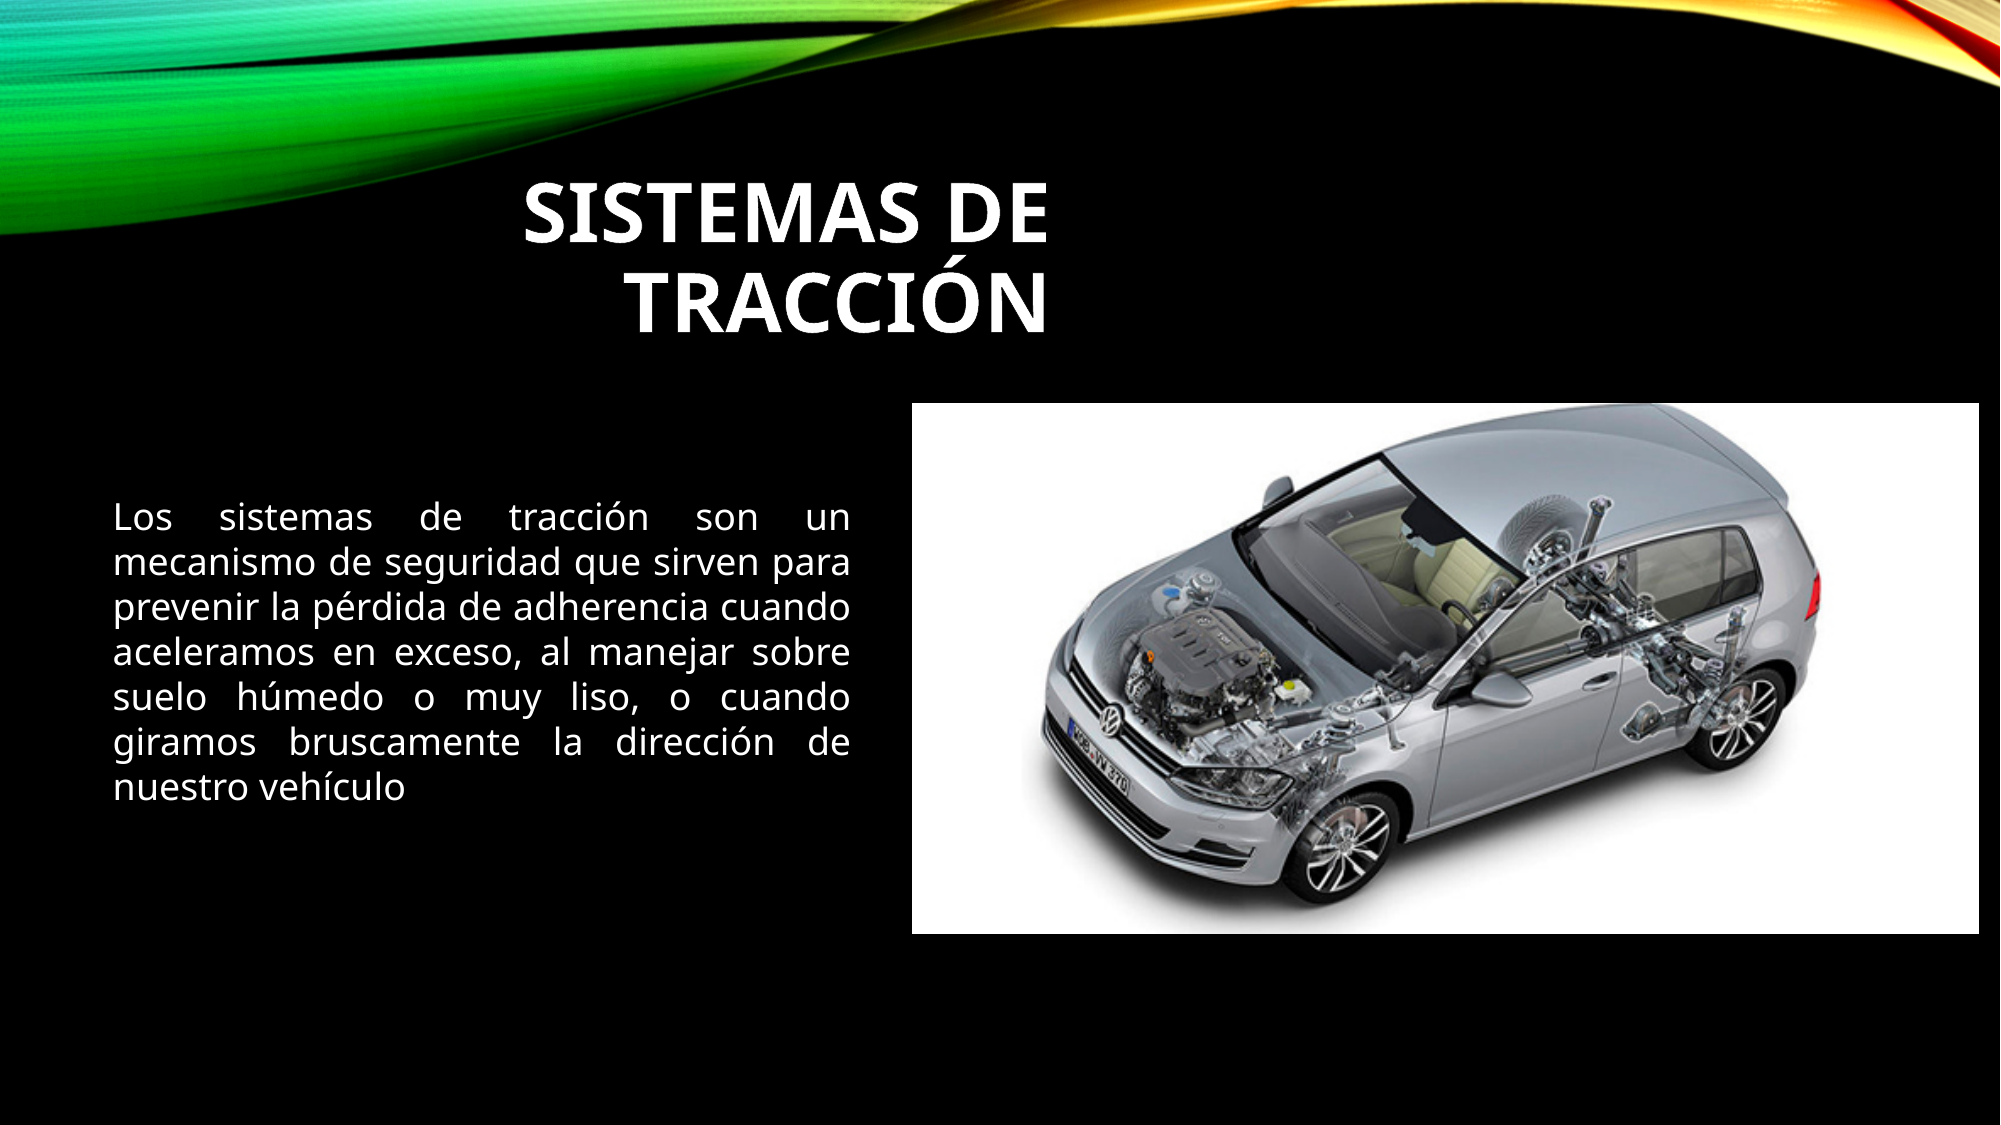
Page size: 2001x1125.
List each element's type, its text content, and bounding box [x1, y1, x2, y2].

text_box Los sistemas de tracción son un mecanismo de seguridad que sirven para prevenir la pérdida de adherencia cuando aceleramos en exceso, al manejar sobre suelo húmedo o muy liso, o cuando giramos bruscamente la dirección de nuestro vehículo [97, 485, 867, 816]
picture [0, 0, 2000, 237]
picture [912, 403, 1979, 934]
title SISTEMAS DE TRACCIÓN [68, 154, 1067, 367]
